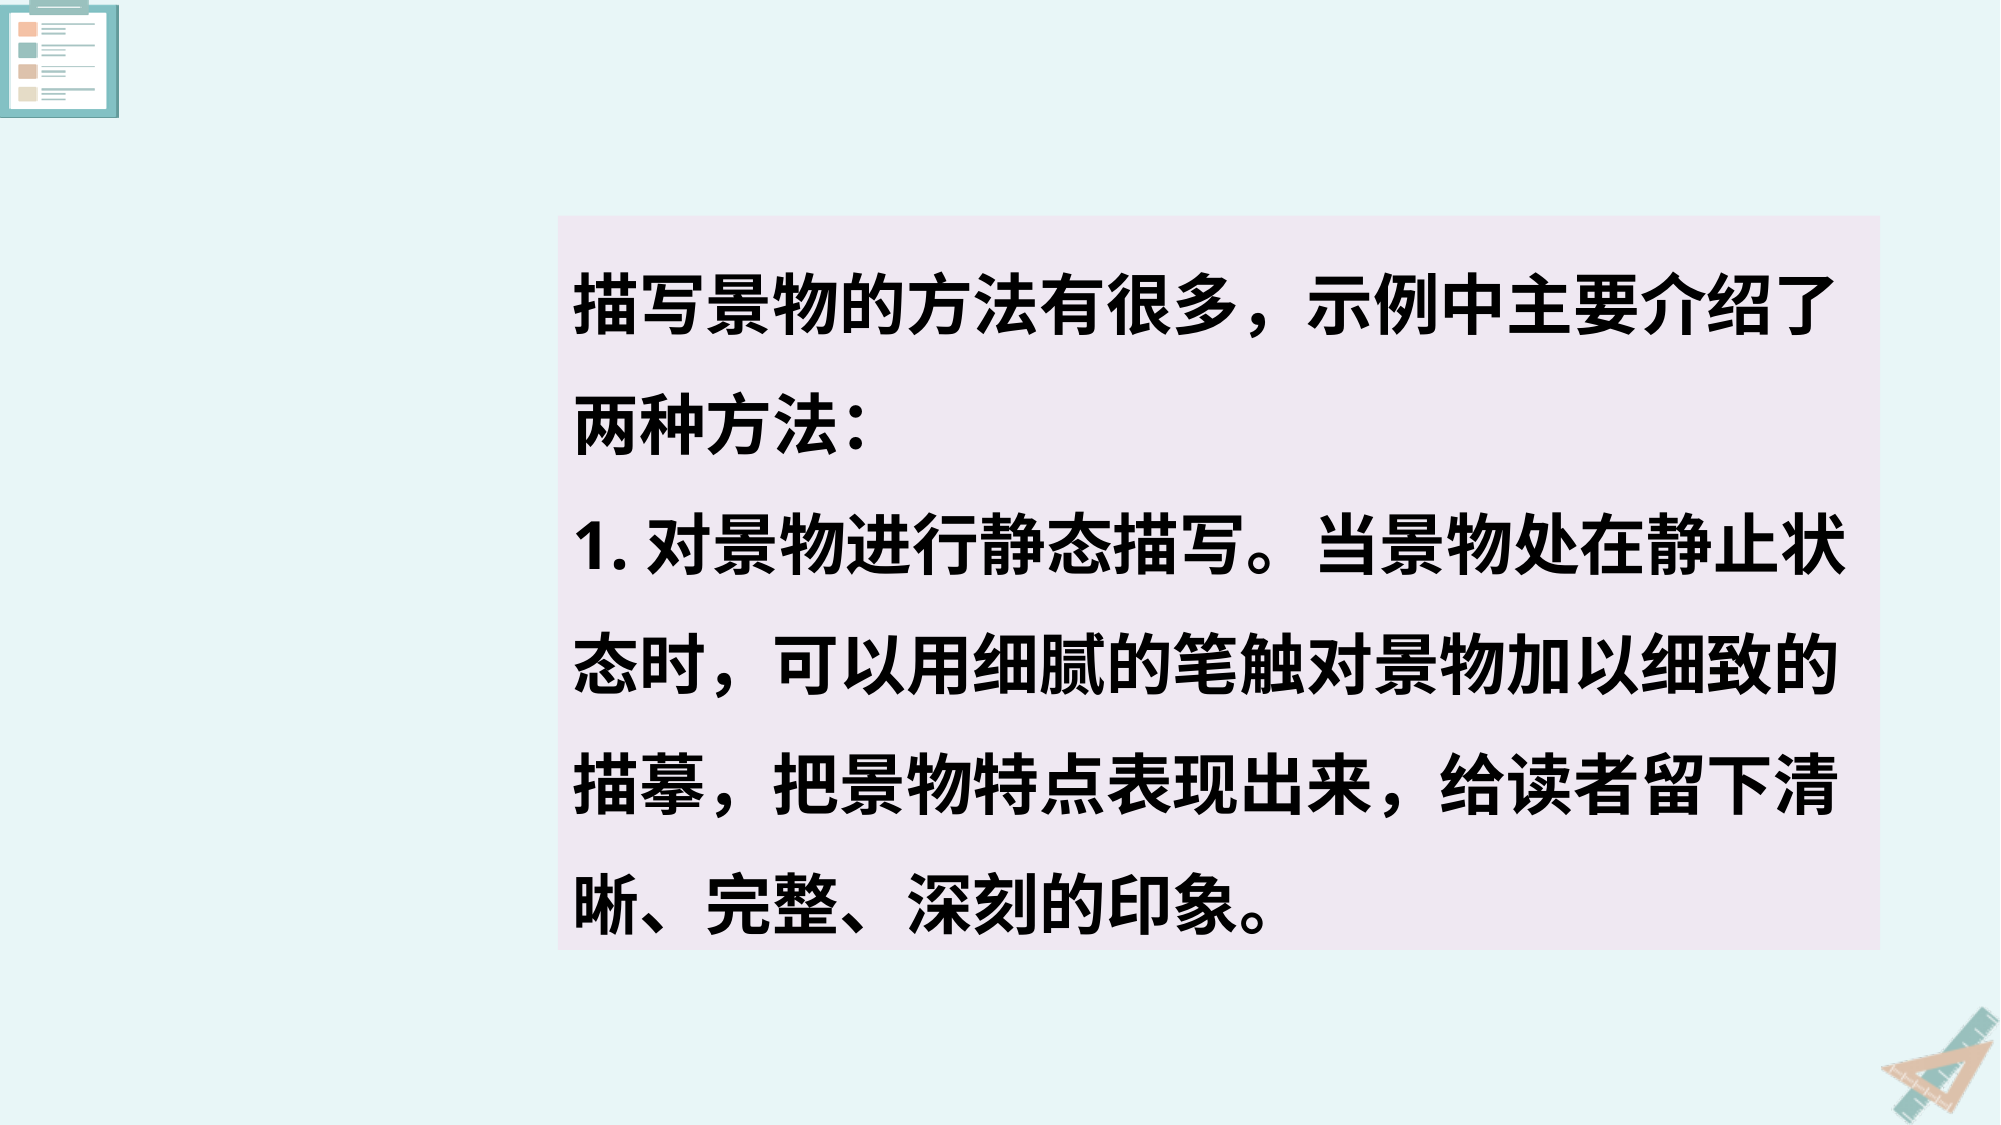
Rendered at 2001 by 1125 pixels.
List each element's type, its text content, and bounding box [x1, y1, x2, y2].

picture [0, 0, 119, 119]
picture [1881, 1006, 2000, 1125]
text_box 描写景物的方法有很多，示例中主要介绍了两种方法： 1.对景物进行静态描写。当景物处在静止状态时，可以用细腻的笔触对景物加以细致的描摹，把景物特点表现出来，给读者留下清晰、完整、深刻的印象。 [557, 215, 1881, 950]
